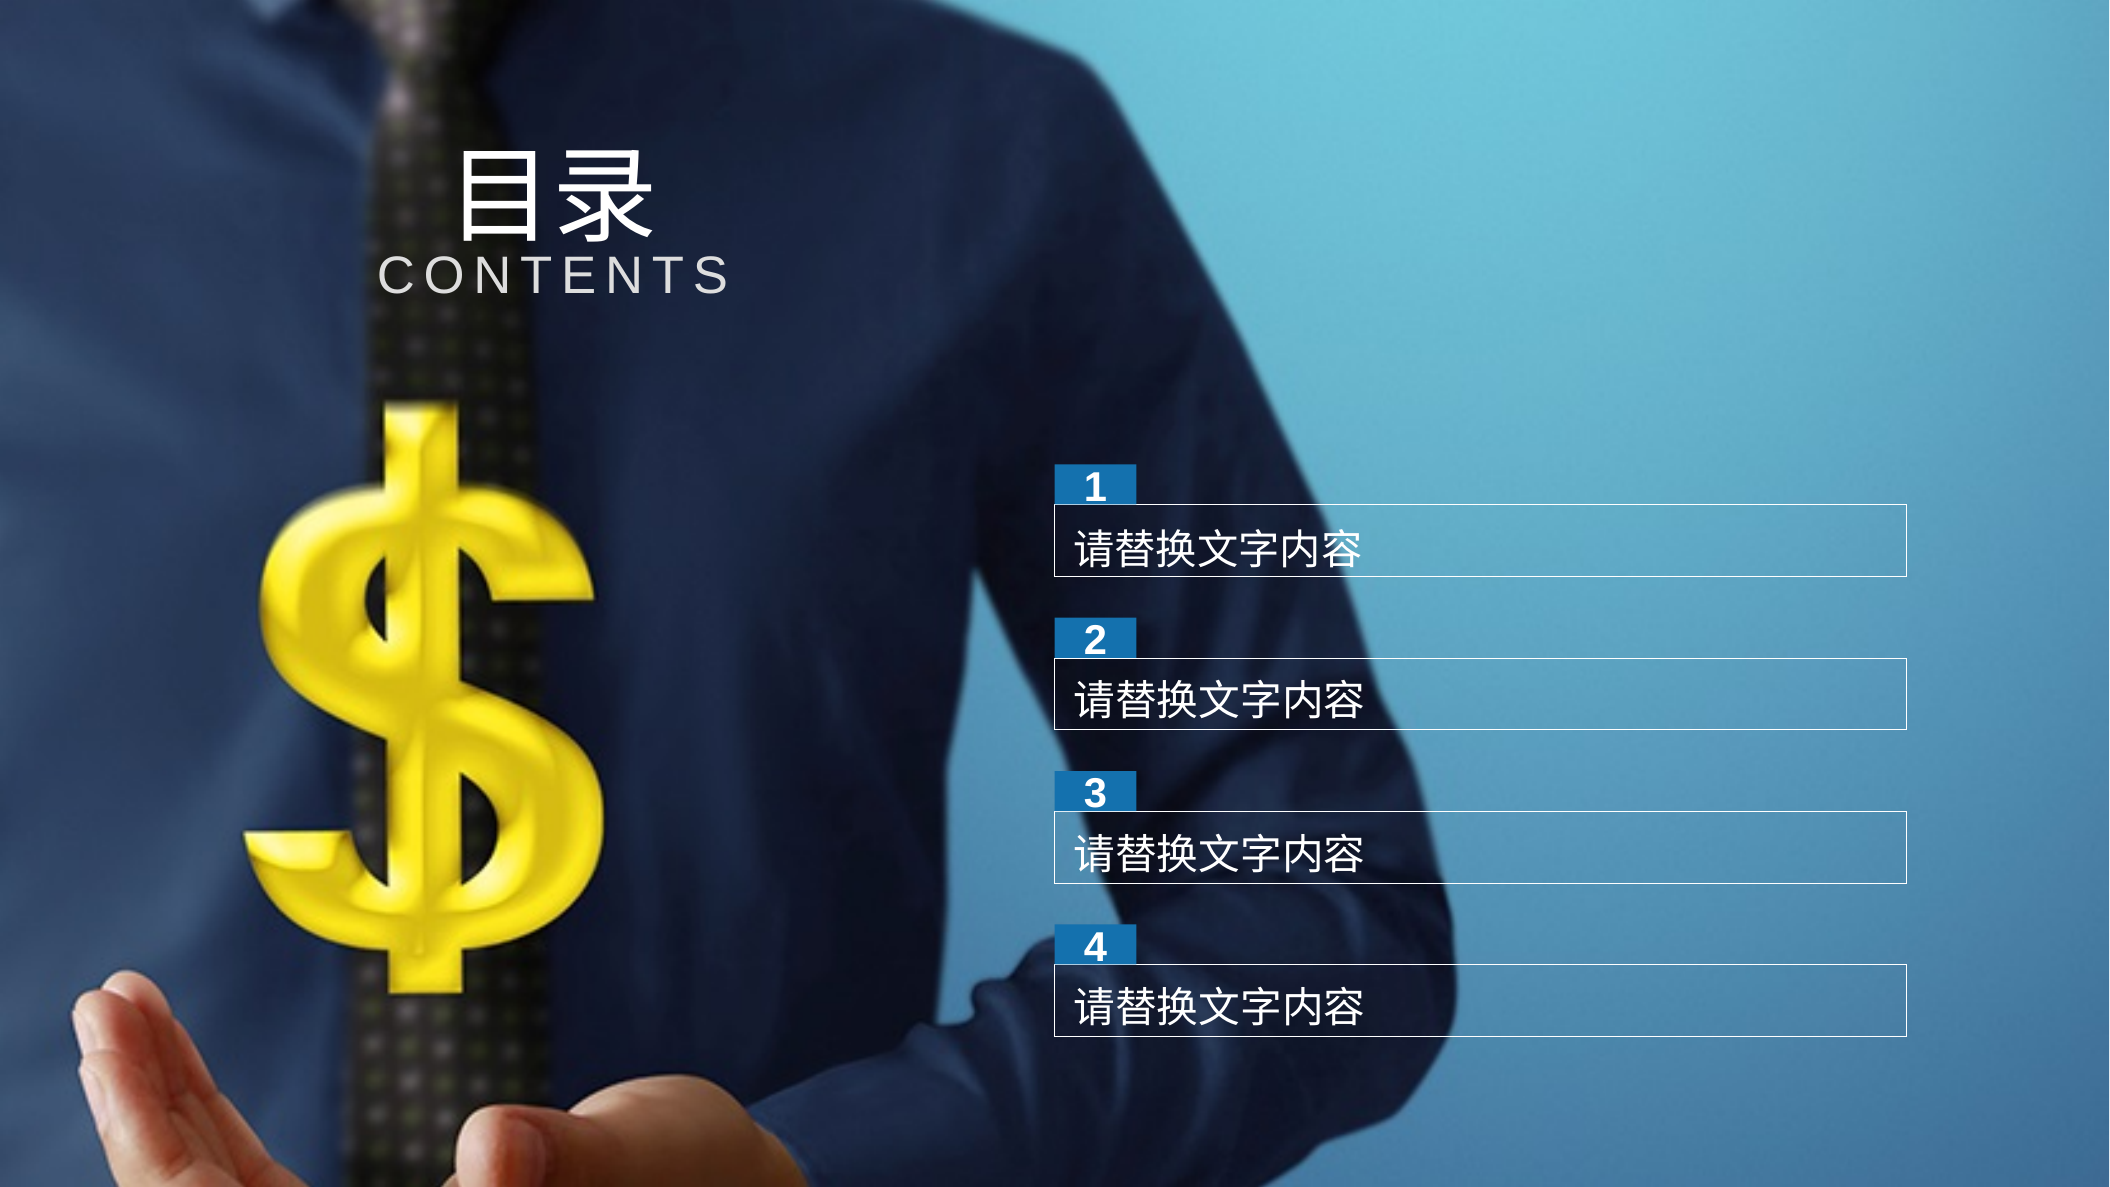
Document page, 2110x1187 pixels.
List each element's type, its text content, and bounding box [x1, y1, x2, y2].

text_box 请替换文字内容 [1054, 964, 1907, 1037]
text_box 请替换文字内容 [1054, 811, 1907, 884]
text_box 2 [1054, 617, 1137, 659]
text_box [0, 0, 2110, 1187]
text_box CONTENTS [326, 233, 779, 312]
text_box 请替换文字内容 [1054, 504, 1907, 577]
text_box 目录 [369, 135, 736, 233]
text_box 请替换文字内容 [1054, 658, 1907, 730]
text_box 1 [1054, 463, 1137, 505]
text_box 4 [1054, 923, 1137, 966]
text_box 3 [1054, 770, 1137, 812]
